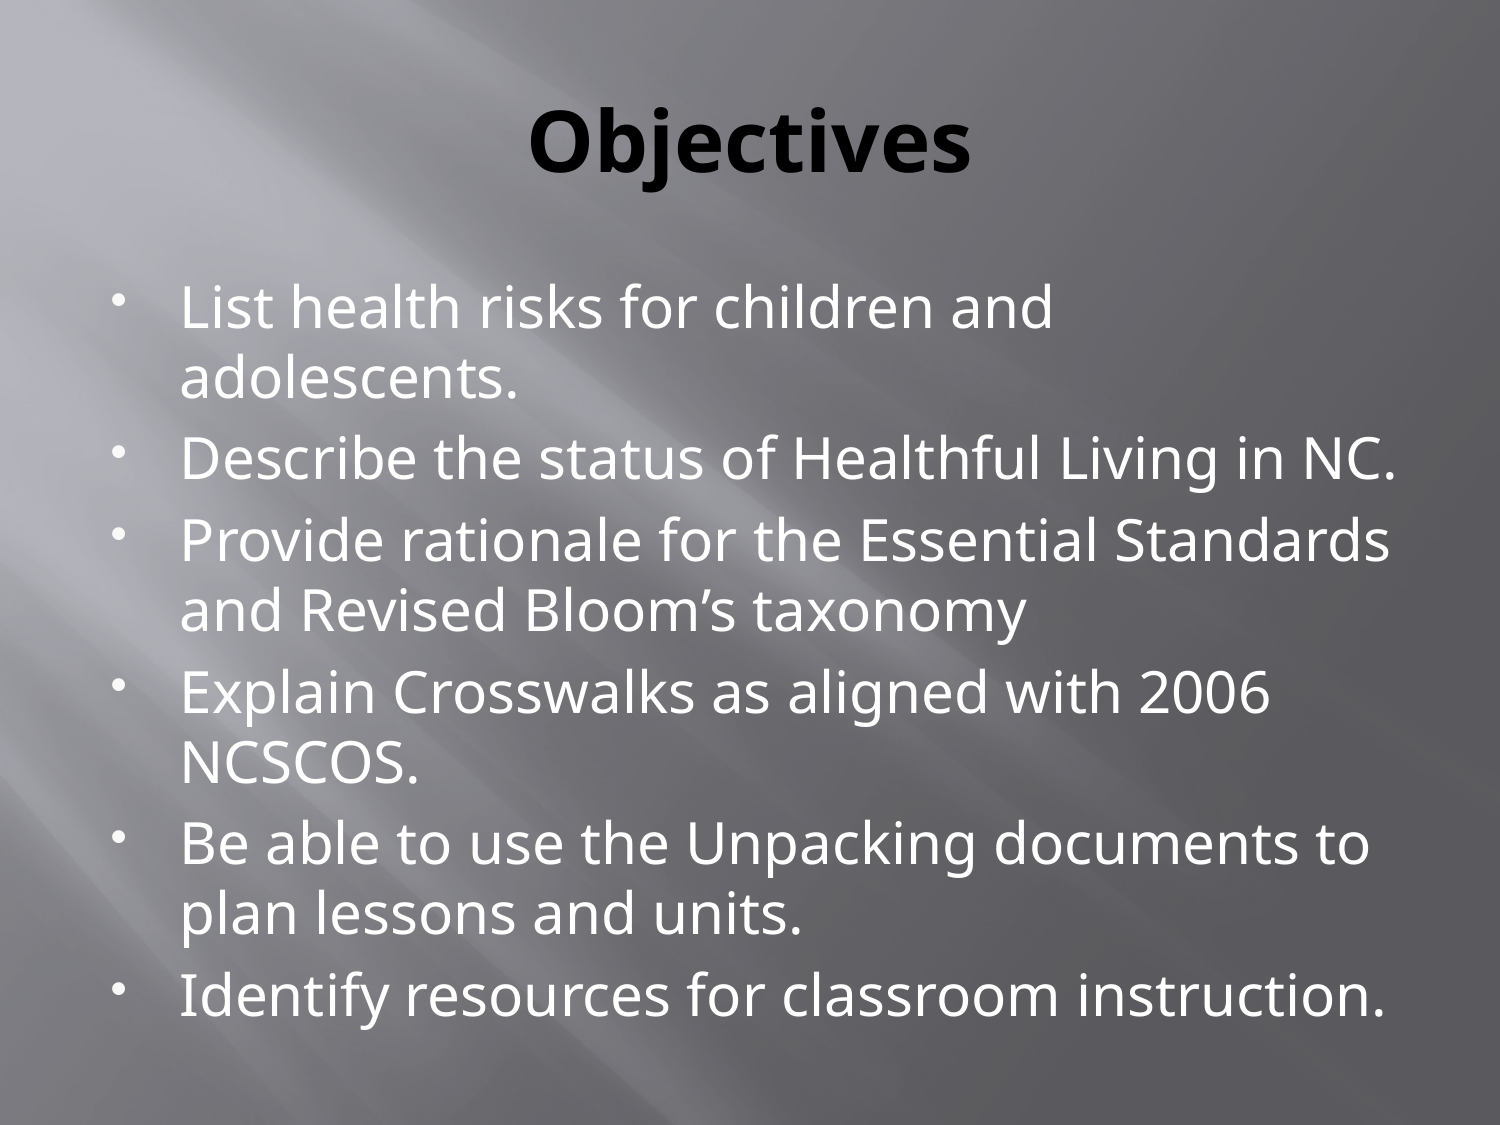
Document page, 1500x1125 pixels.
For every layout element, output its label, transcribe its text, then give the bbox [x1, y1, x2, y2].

list List health risks for children and adolescents. Describe the status of Healthful Living in NC. Provide rationale for the Essential Standards and Revised Bloom’s taxonomy Explain Crosswalks as aligned with 2006 NCSCOS. Be able to use the Unpacking documents to plan lessons and units. Identify resources for classroom instruction. [75, 262, 1425, 1035]
title Objectives [75, 45, 1425, 233]
